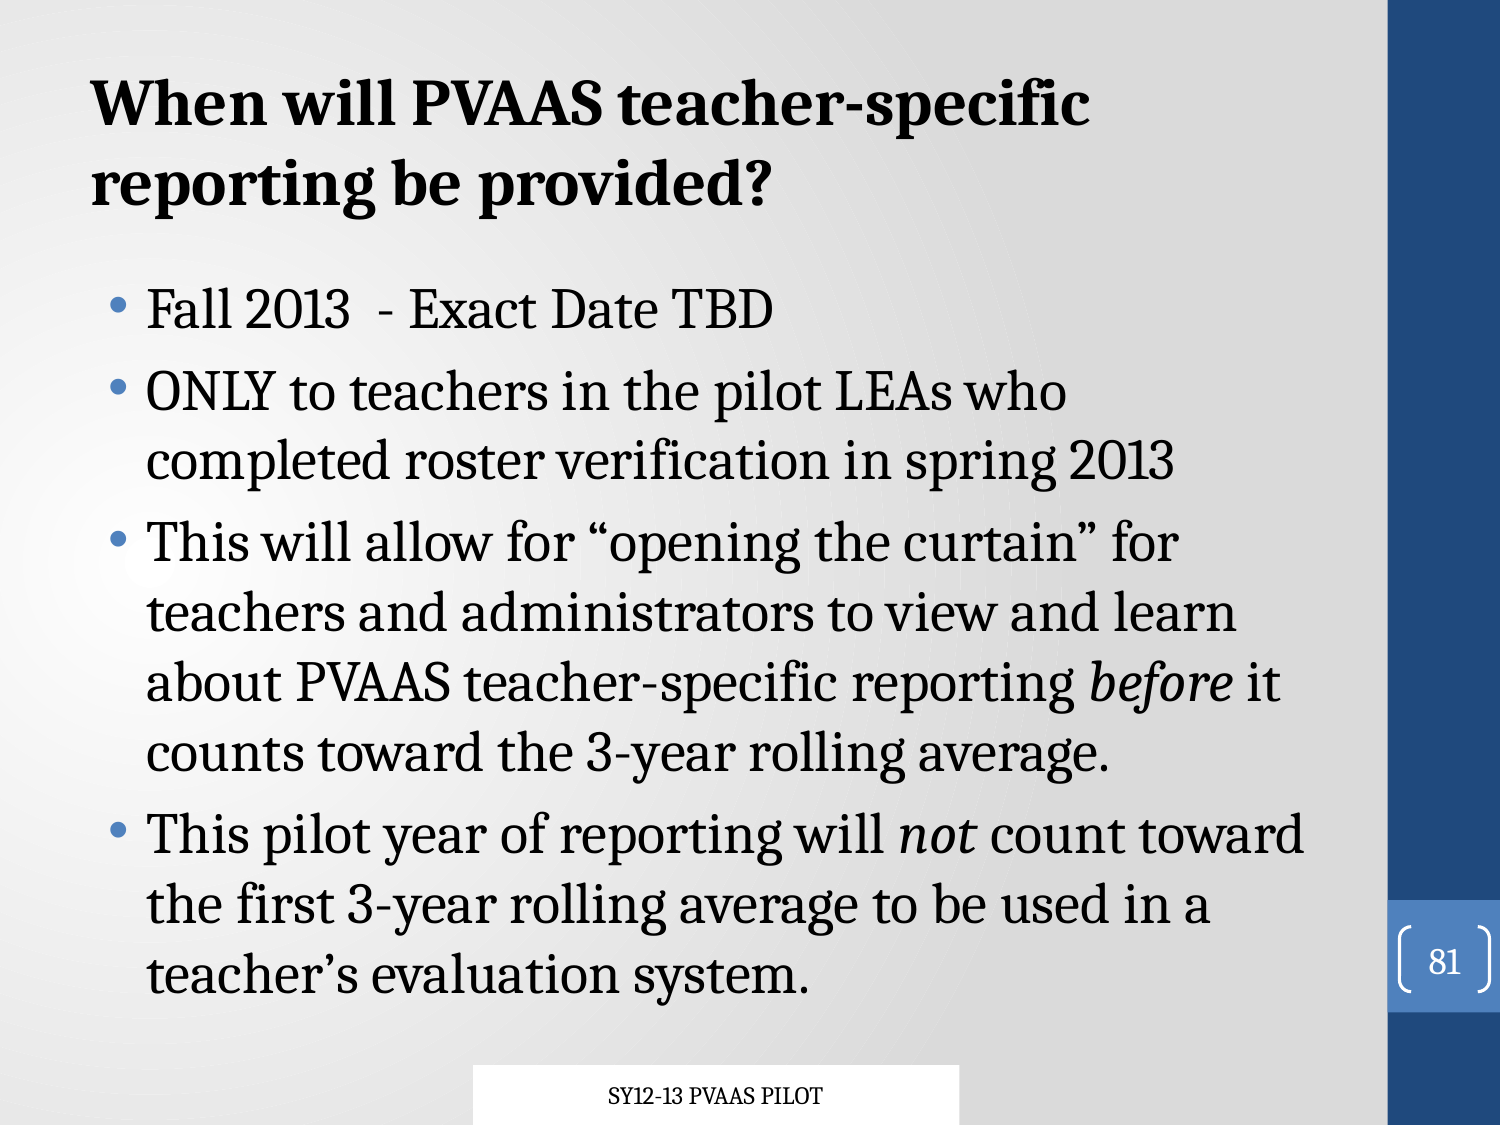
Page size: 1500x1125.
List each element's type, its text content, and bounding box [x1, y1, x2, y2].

list Fall 2013 - Exact Date TBD ONLY to teachers in the pilot LEAs who completed roster verification in spring 2013 This will allow for “opening the curtain” for teachers and administrators to view and learn about PVAAS teacher-specific reporting before it counts toward the 3-year rolling average. This pilot year of reporting will not count toward the first 3-year rolling average to be used in a teacher’s evaluation system. [75, 262, 1325, 1050]
footer SY12-13 PVAAS PILOT [473, 1065, 960, 1125]
title When will PVAAS teacher-specific reporting be provided? [75, 45, 1325, 233]
slide_number 81 [1397, 925, 1492, 994]
